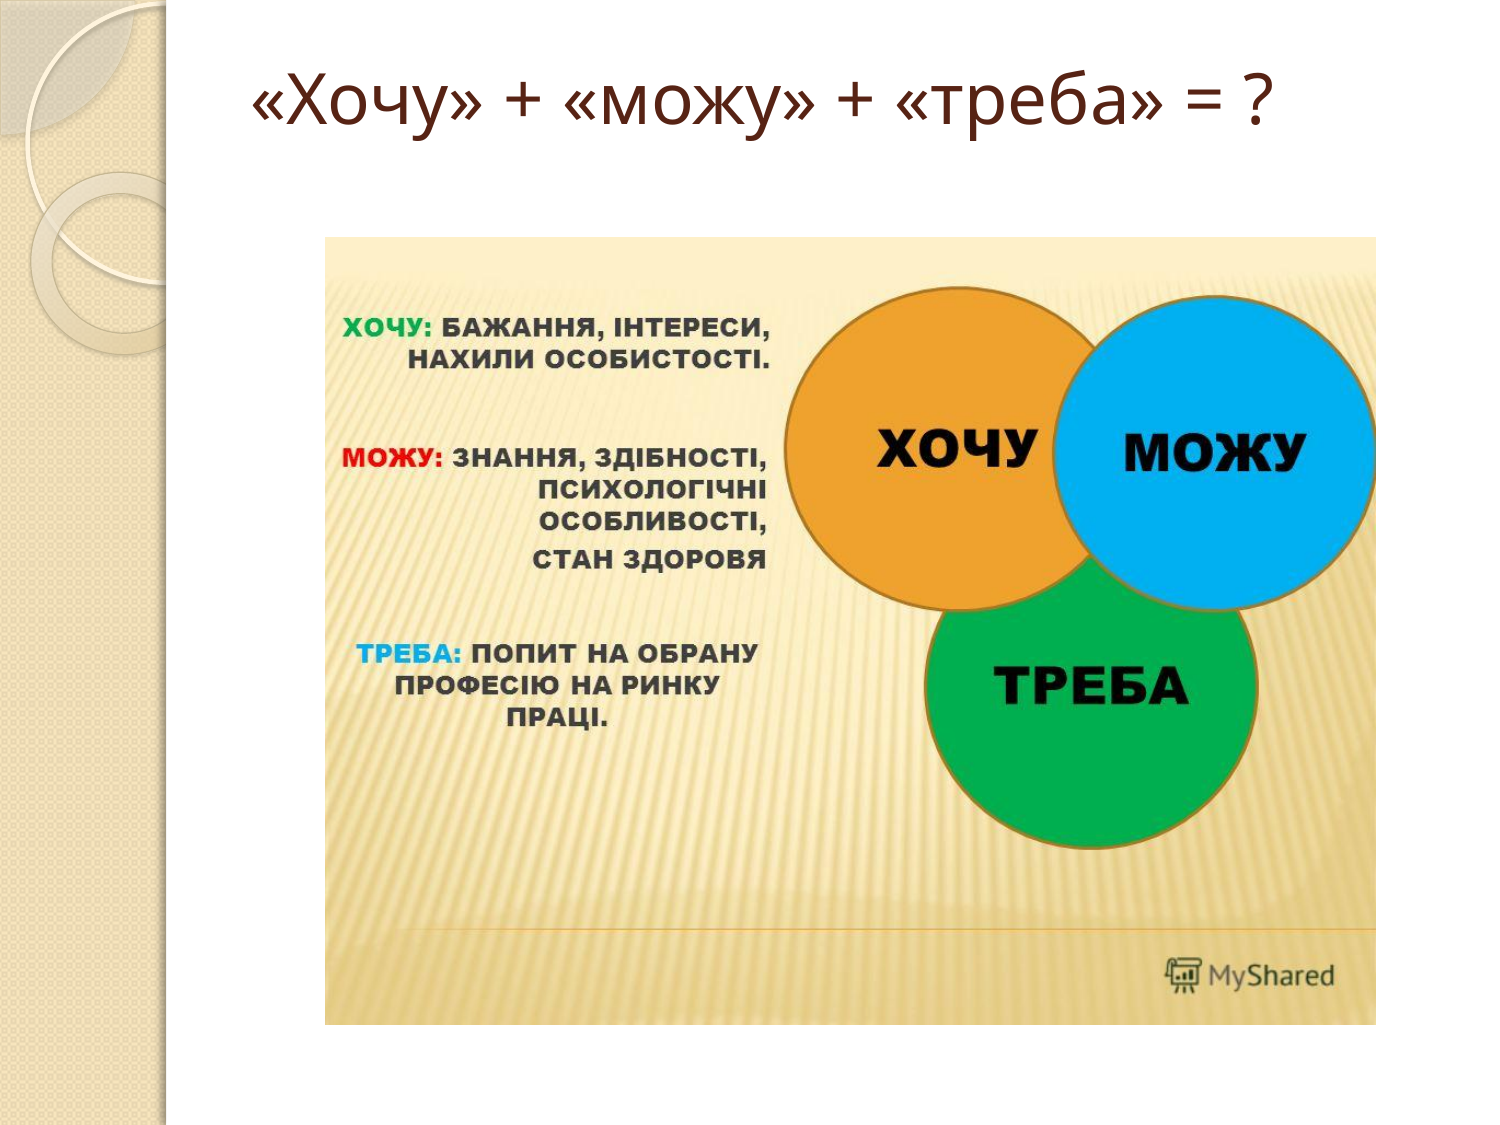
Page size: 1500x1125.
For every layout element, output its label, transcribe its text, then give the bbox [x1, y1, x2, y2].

title «Хочу» + «можу» + «треба» = ? [235, 45, 1466, 233]
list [325, 237, 1376, 1026]
